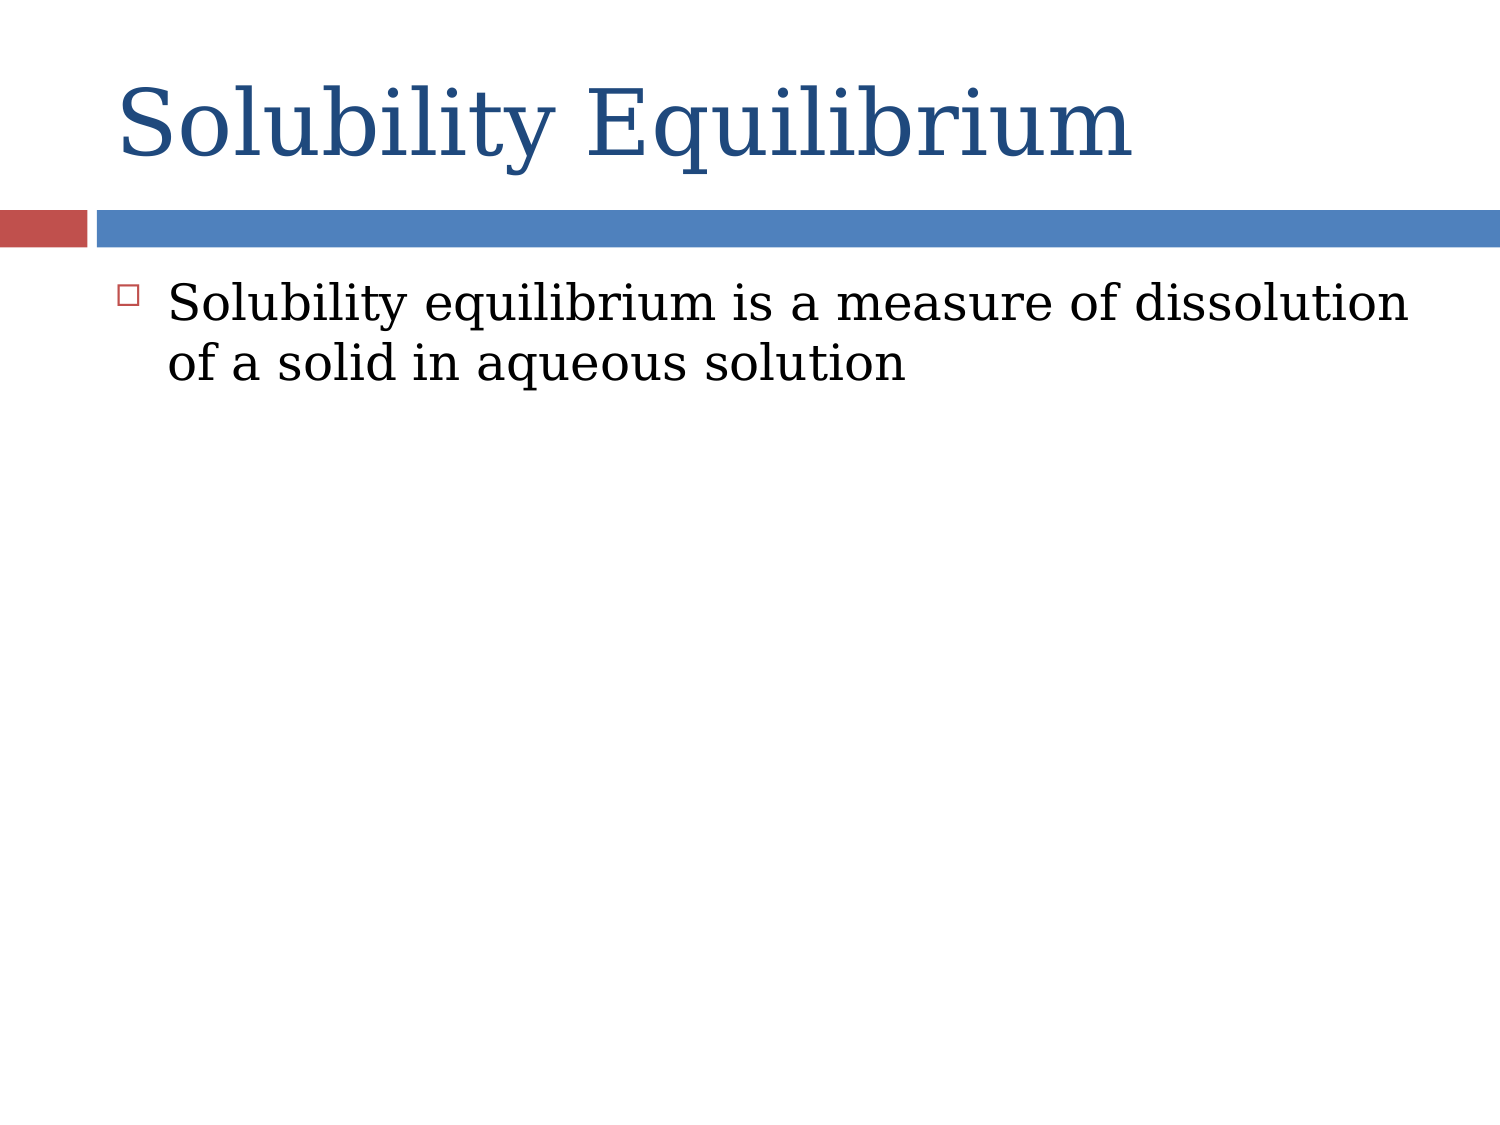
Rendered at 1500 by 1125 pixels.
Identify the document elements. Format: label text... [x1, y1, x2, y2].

title Solubility Equilibrium [100, 37, 1438, 200]
list Solubility equilibrium is a measure of dissolution of a solid in aqueous solution [100, 262, 1438, 1000]
